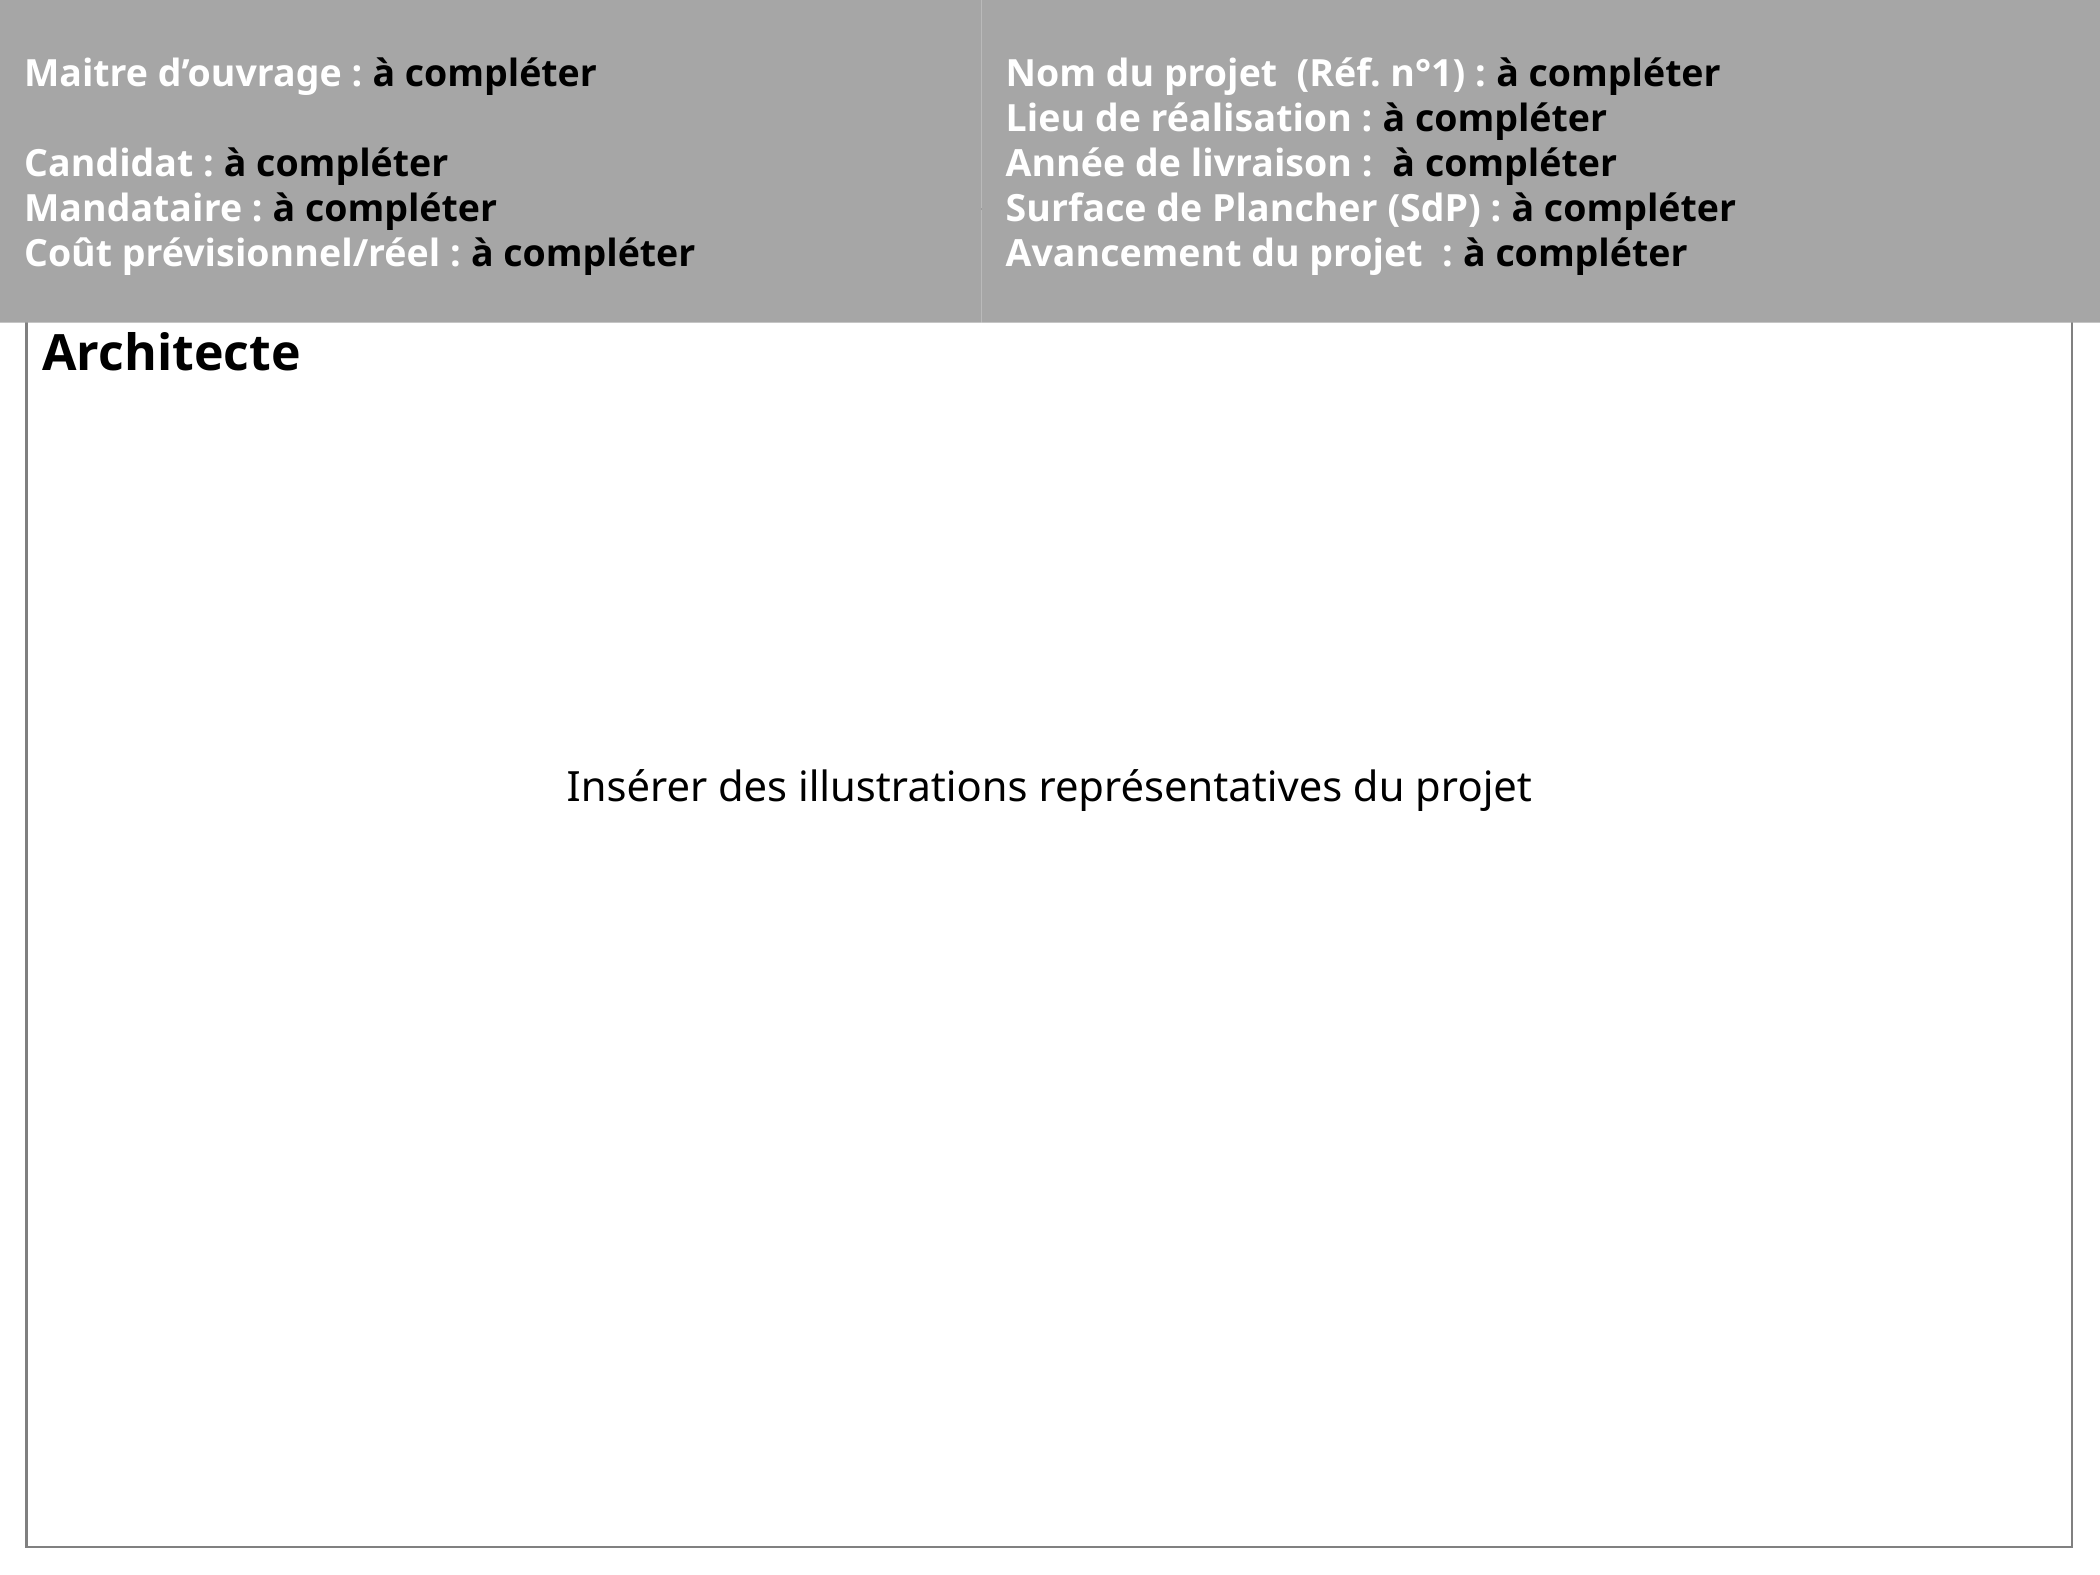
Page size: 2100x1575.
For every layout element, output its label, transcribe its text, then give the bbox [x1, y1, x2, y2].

text_box Architecte [27, 322, 318, 389]
text_box Insérer des illustrations représentatives du projet [524, 760, 1575, 818]
text_box Nom du projet (Réf. n°1) : à compléter Lieu de réalisation : à compléter Année de livraison : à compléter Surface de Plancher (SdP) : à compléter Avancement du projet : à compléter [982, 0, 2100, 324]
text_box [25, 324, 2073, 1548]
text_box Maitre d’ouvrage : à compléter Candidat : à compléter Mandataire : à compléter Coût prévisionnel/réel : à compléter [0, 0, 982, 324]
